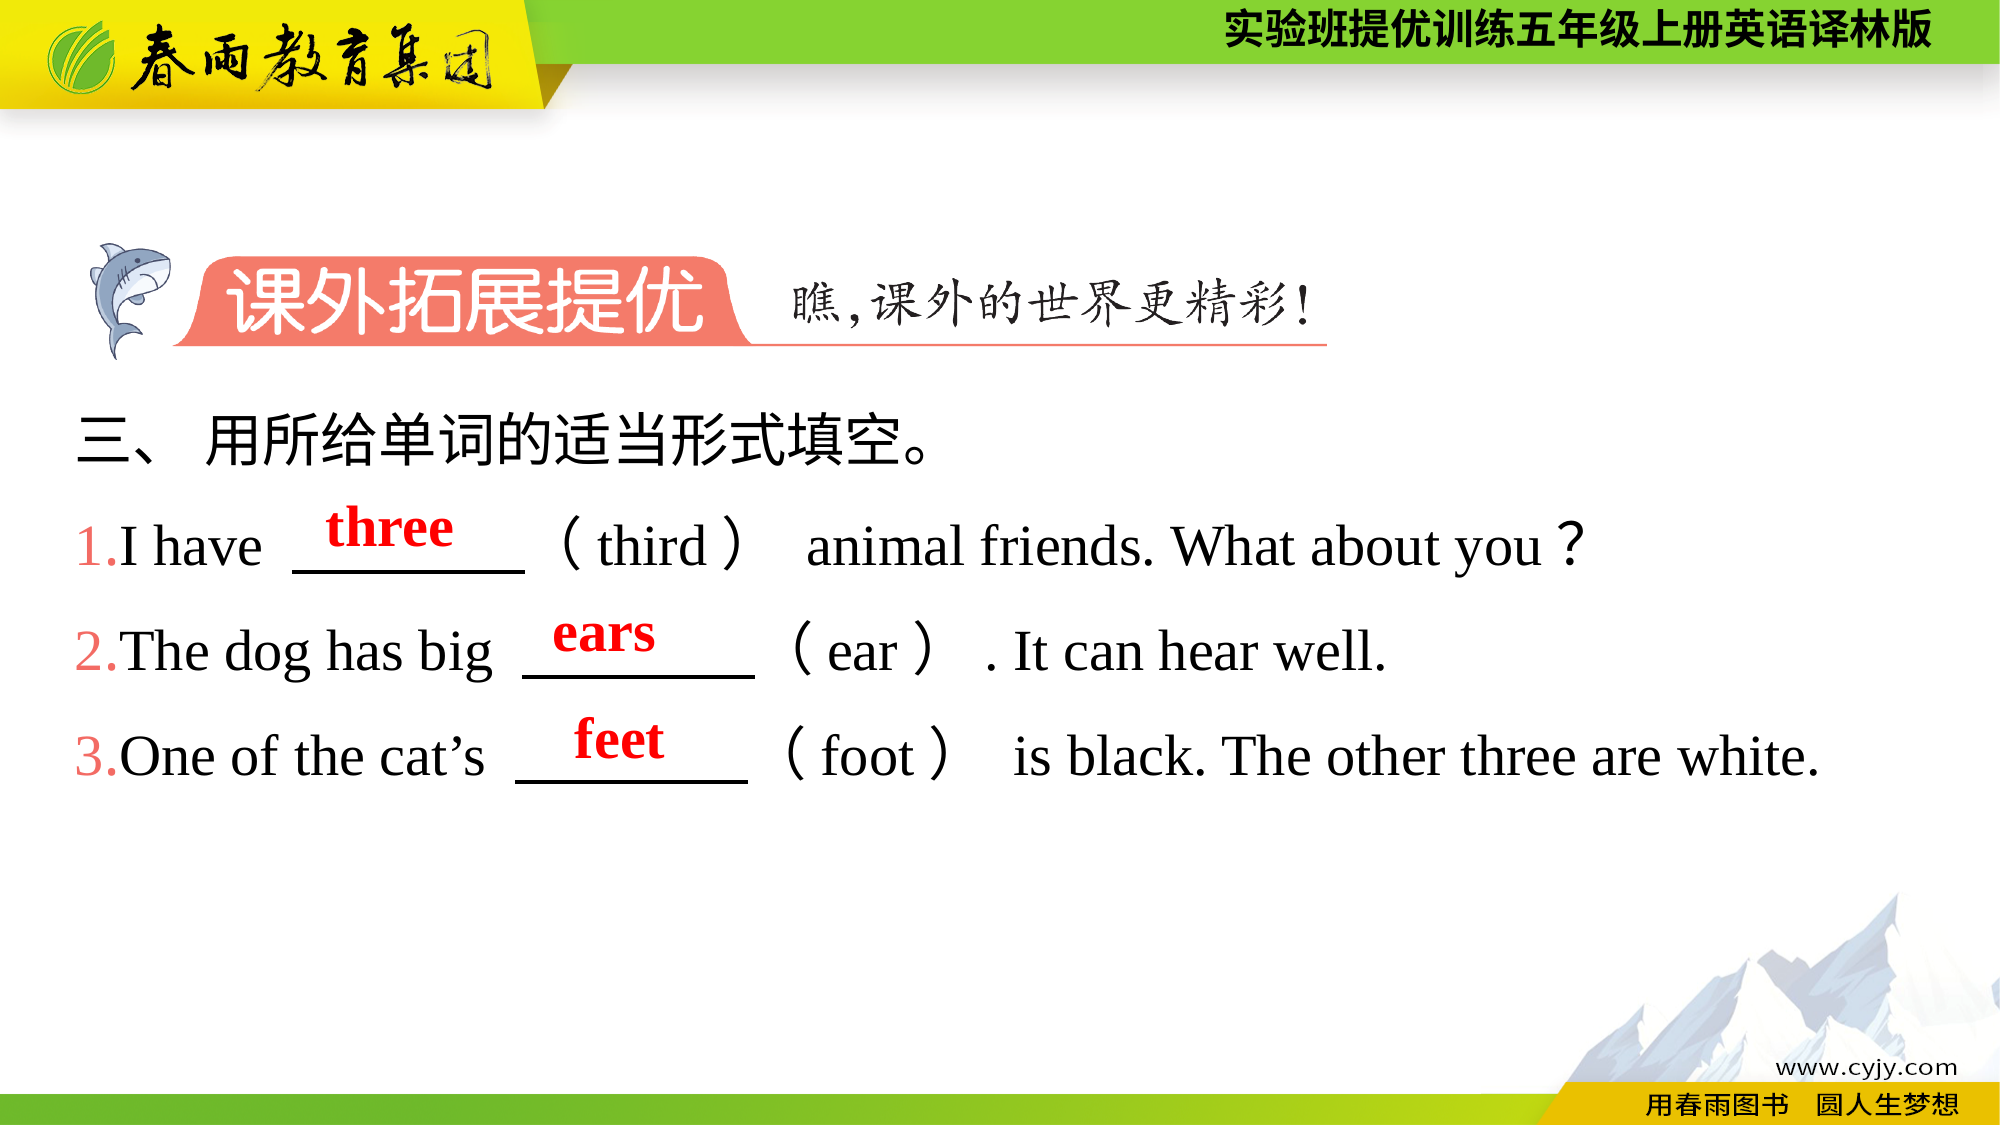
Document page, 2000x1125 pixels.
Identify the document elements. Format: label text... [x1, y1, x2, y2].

text_box 三、 用所给单词的适当形式填空。 1.I have （third） animal friends. What about you？ 2.The dog has big （ear）. It can hear well. 3.One of the cat’s （foot） is black. The other three are white. [59, 360, 1944, 795]
text_box ears [537, 586, 672, 671]
text_box three [310, 481, 469, 566]
text_box feet [559, 692, 681, 778]
picture [0, 0, 2000, 1125]
